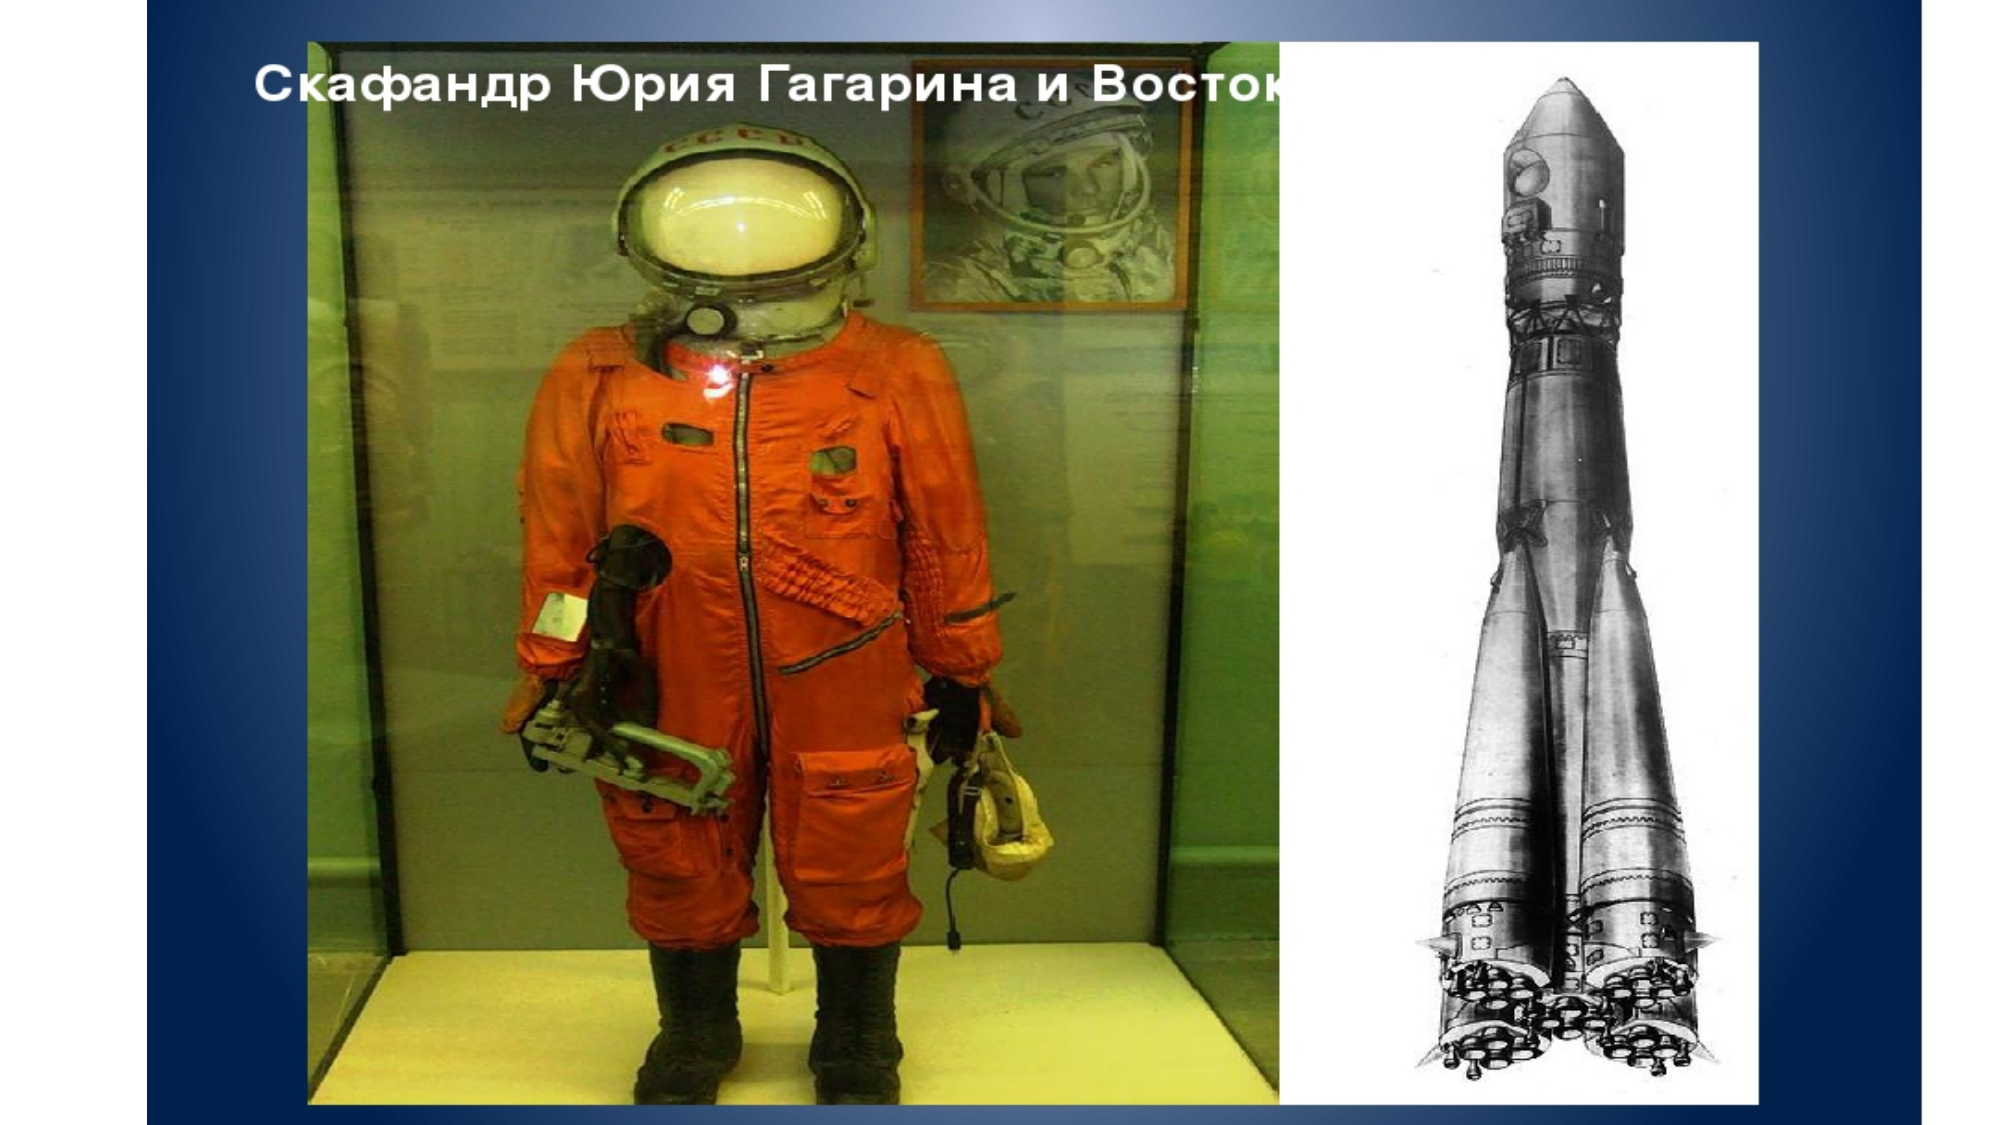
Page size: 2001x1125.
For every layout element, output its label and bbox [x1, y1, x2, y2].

picture [147, 0, 1924, 1125]
